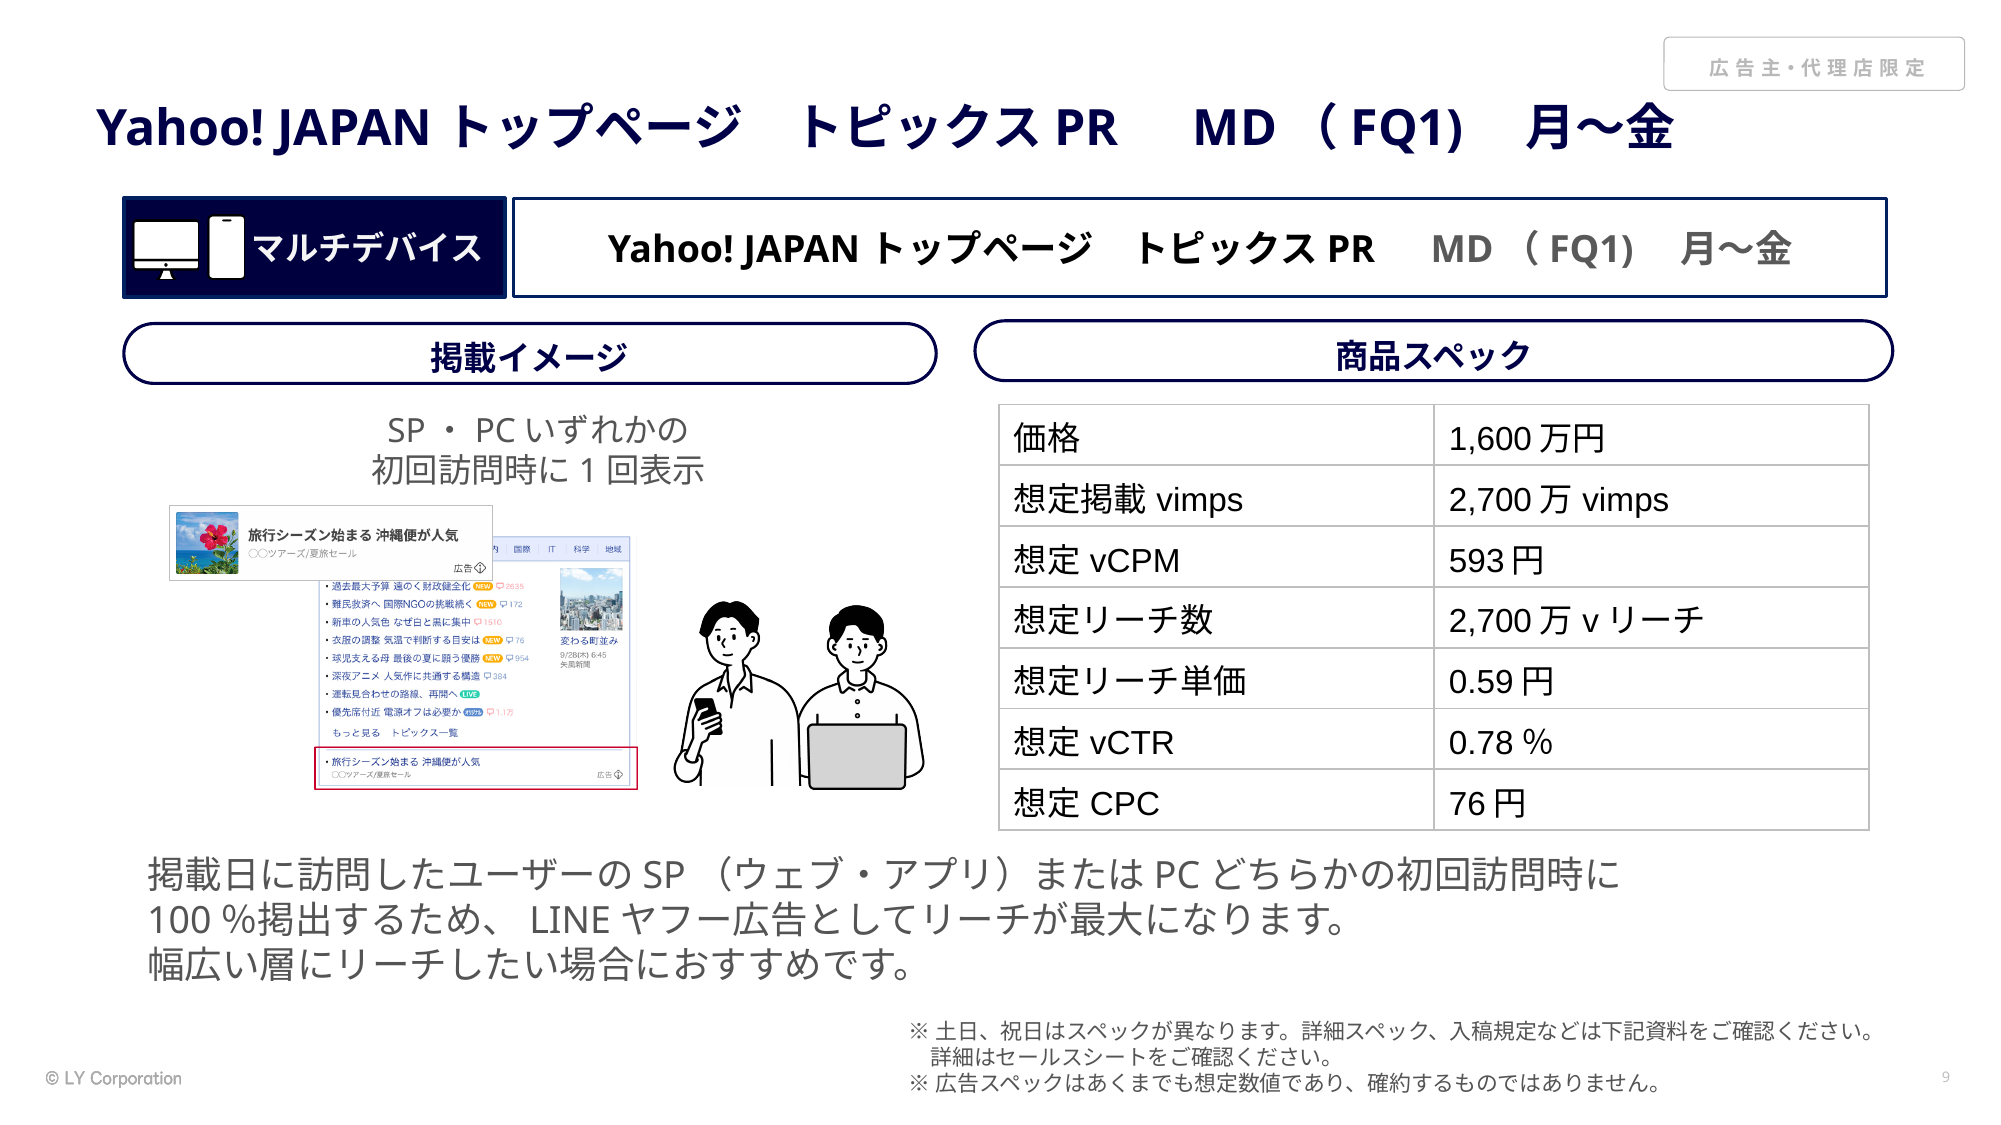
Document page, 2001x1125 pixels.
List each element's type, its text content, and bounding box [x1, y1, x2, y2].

table_header 1,600万円 [1435, 405, 1868, 464]
table_cell 想定vCPM [1000, 527, 1433, 586]
picture [46, 1071, 181, 1088]
table_cell 想定CPC [1000, 770, 1433, 829]
title Yahoo! JAPANトップページ トピックスPR MD（FQ1) 月～金 [96, 95, 1904, 189]
table_cell 2,700万vimps [1435, 466, 1868, 525]
table_cell 593円 [1435, 527, 1868, 586]
picture [206, 213, 246, 280]
text_box 商品スペック [973, 319, 1895, 383]
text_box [672, 601, 926, 791]
table_cell 想定リーチ数 [1000, 588, 1433, 647]
text_box SP・PCいずれかの 初回訪問時に1回表示 [255, 401, 822, 497]
text_box 掲載日に訪問したユーザーのSP（ウェブ・アプリ）またはPCどちらかの初回訪問時に 100％掲出するため、LINEヤフー広告としてリーチが最大になります。 幅広い層にリーチしたい場合におすすめです。 [132, 843, 1868, 994]
table_cell 0.59円 [1435, 649, 1868, 708]
table_cell 2,700万vリーチ [1435, 588, 1868, 647]
table_cell 想定vCTR [1000, 709, 1433, 768]
table_cell 0.78％ [1435, 709, 1868, 768]
text_box ※土日、祝日はスペックが異なります。詳細スペック、入稿規定などは下記資料をご確認ください。 詳細はセールスシートをご確認ください。 ※広告スペックはあくまでも想定数値であり、確約するものではありません。 [894, 1009, 1904, 1104]
table_cell 想定リーチ単価 [1000, 649, 1433, 708]
picture [169, 504, 639, 791]
table_header 価格 [1000, 405, 1433, 464]
table_cell 想定掲載vimps [1000, 466, 1433, 525]
text_box Yahoo! JAPANトップページ トピックスPR MD（FQ1) 月～金 [513, 198, 1887, 297]
text_box 掲載イメージ [122, 321, 938, 385]
table_cell 76円 [1435, 770, 1868, 829]
picture [131, 218, 200, 280]
text_box マルチデバイス [123, 198, 505, 297]
